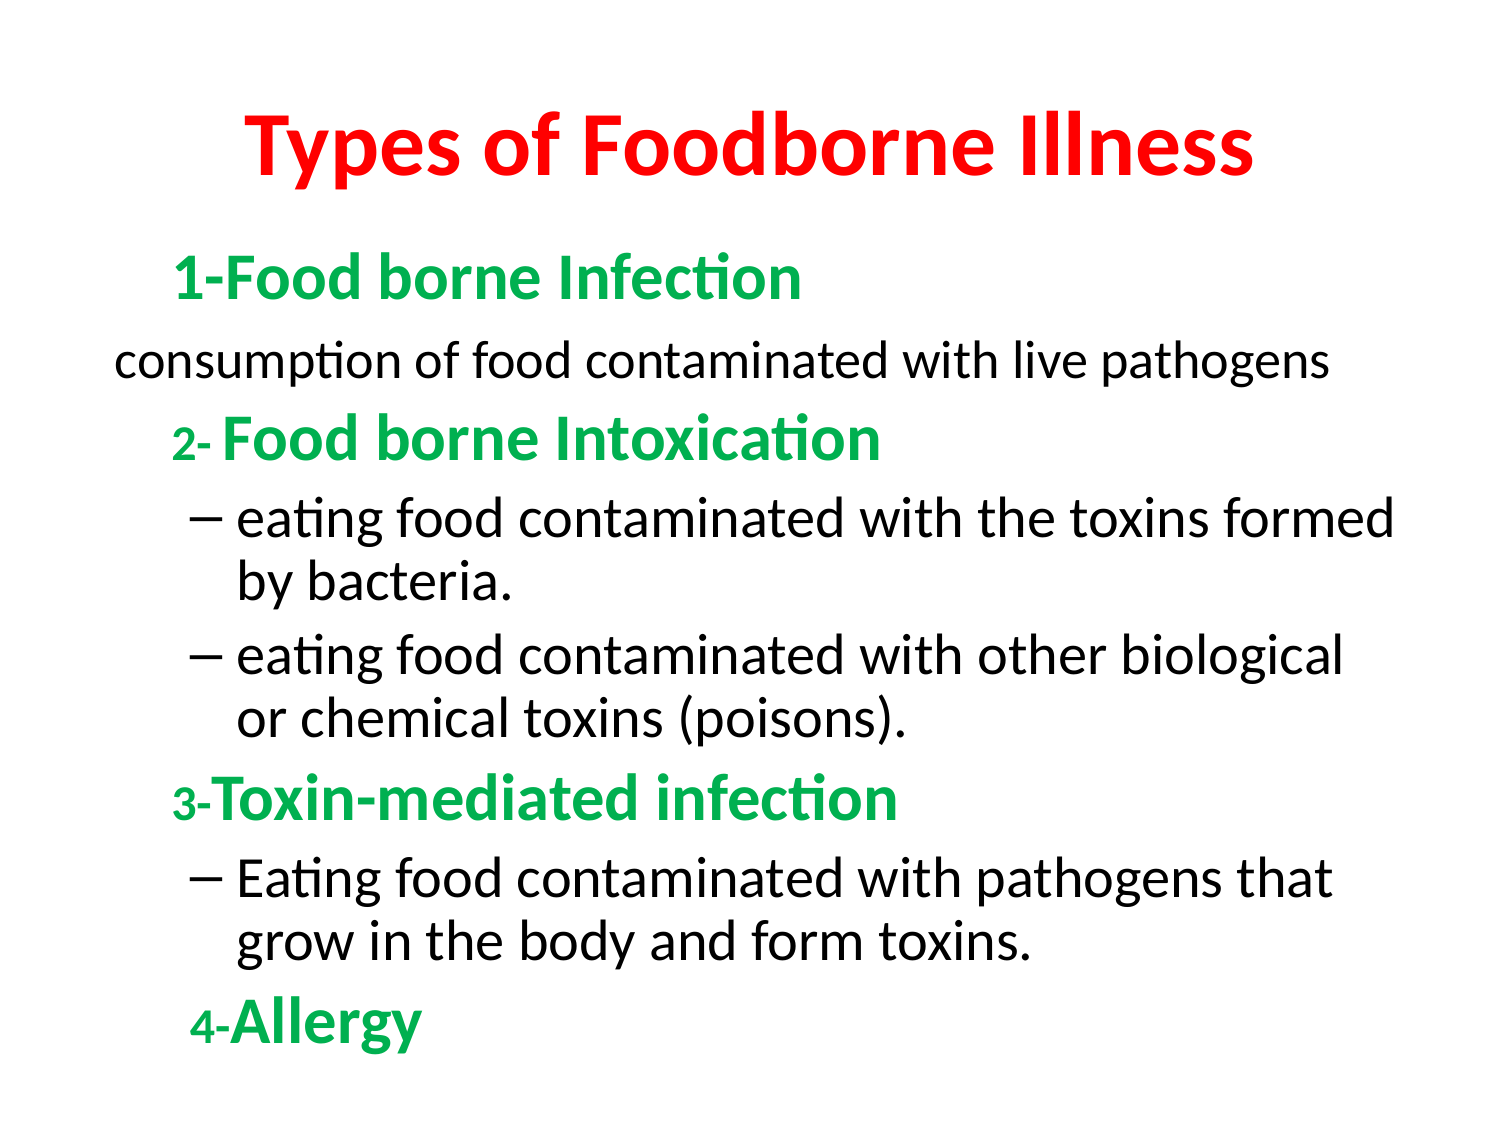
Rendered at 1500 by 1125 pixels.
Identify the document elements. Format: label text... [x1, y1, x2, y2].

title Types of Foodborne Illness [75, 45, 1425, 233]
list 1-Food borne Infection consumption of food contaminated with live pathogens 2- Food borne Intoxication eating food contaminated with the toxins formed by bacteria. eating food contaminated with other biological or chemical toxins (poisons). 3-Toxin-mediated infection Eating food contaminated with pathogens that grow in the body and form toxins. 4-Allergy [99, 234, 1413, 1090]
